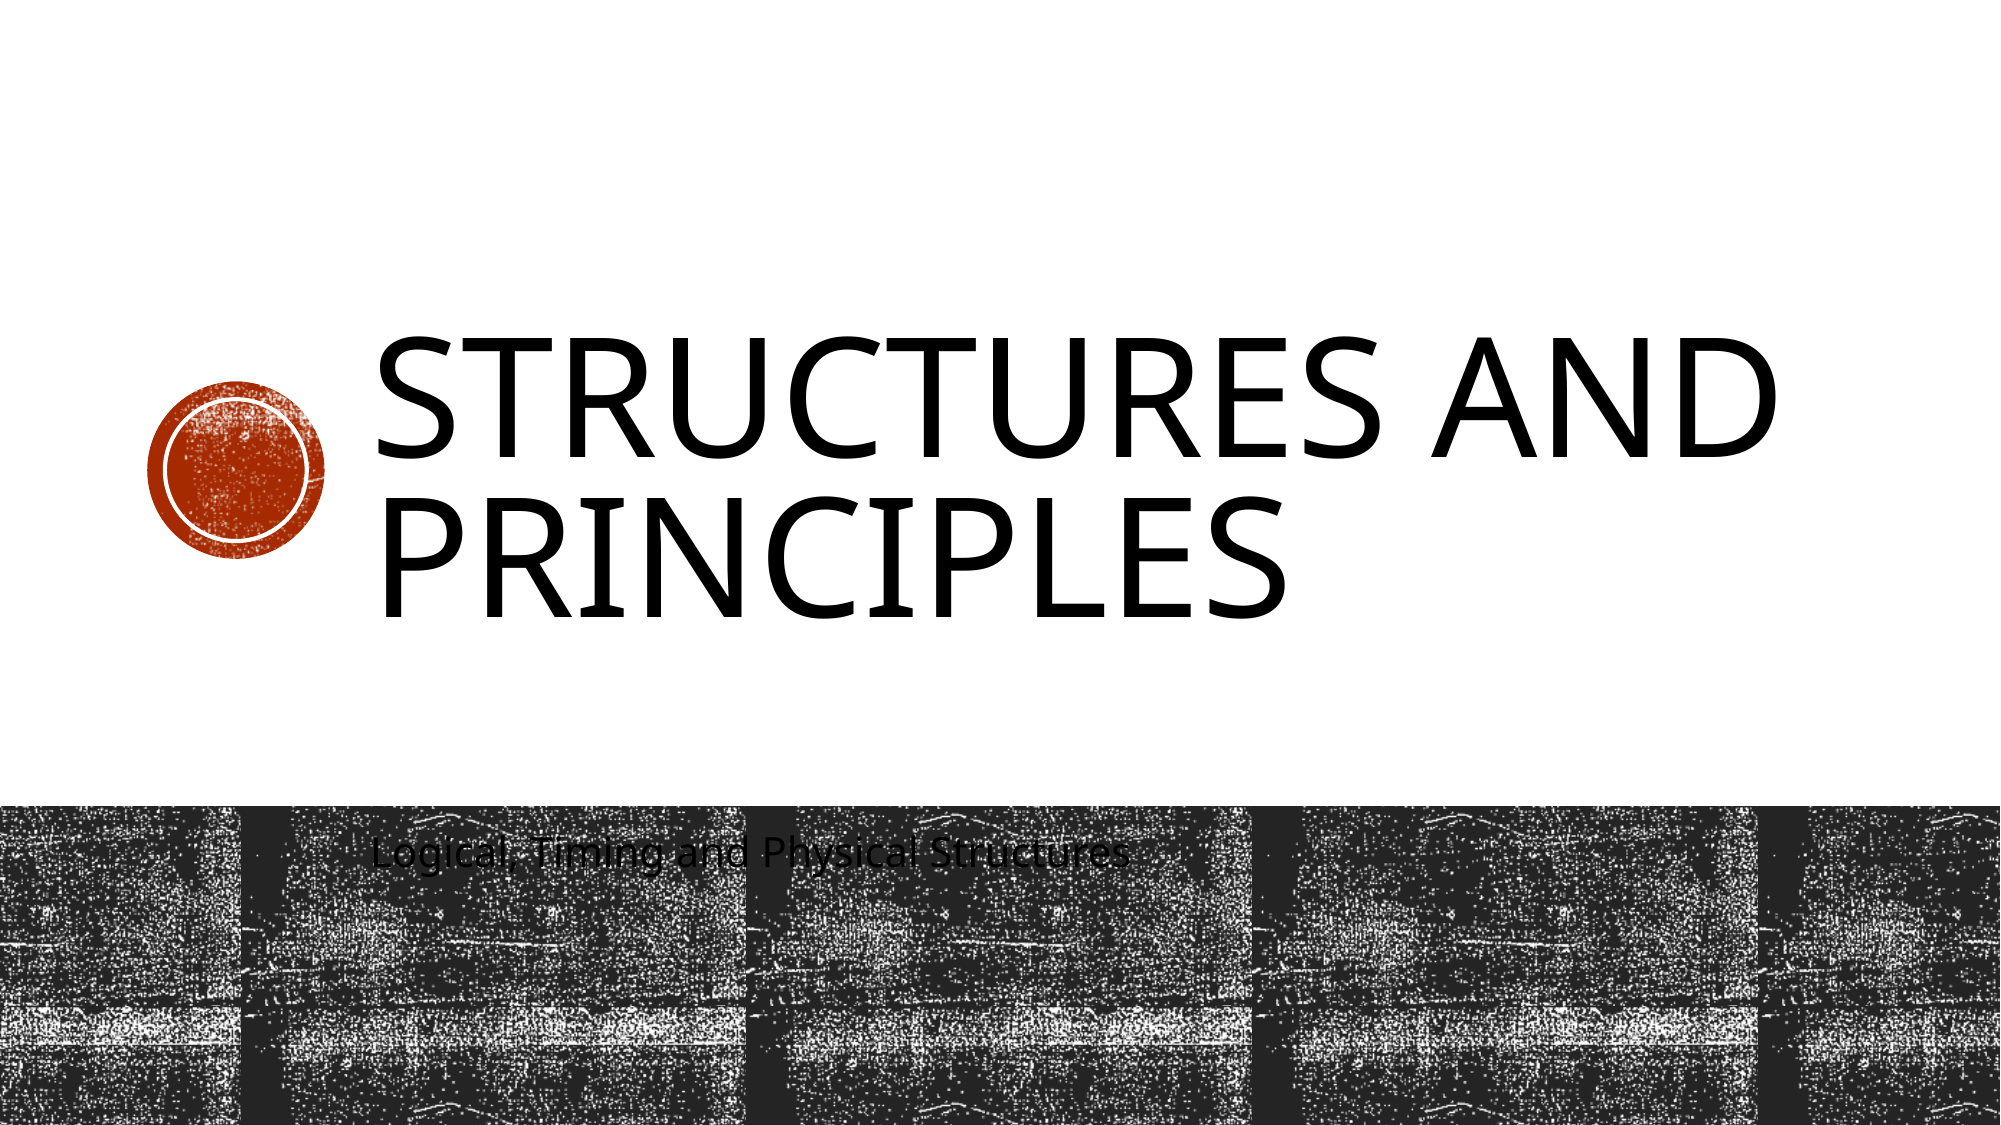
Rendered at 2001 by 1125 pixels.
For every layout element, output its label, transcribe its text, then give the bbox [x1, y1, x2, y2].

list Logical, Timing and Physical Structures [355, 823, 1841, 999]
title Structures And PrincIples [355, 201, 1878, 779]
